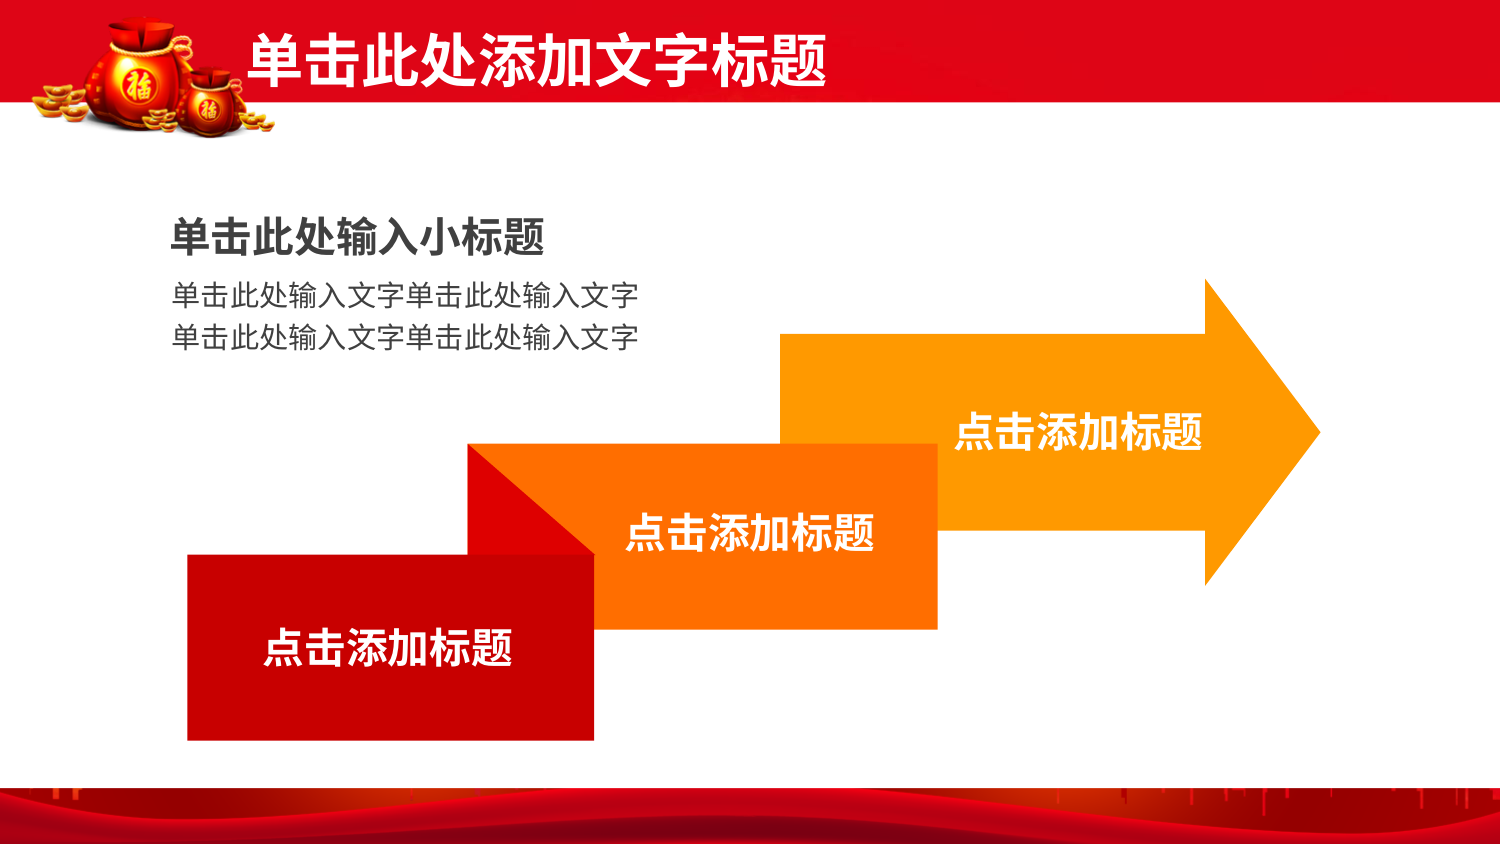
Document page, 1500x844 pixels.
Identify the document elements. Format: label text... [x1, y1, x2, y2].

text_box 单击此处输入小标题 [169, 200, 580, 260]
picture [0, 0, 1500, 139]
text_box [780, 278, 1321, 586]
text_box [467, 443, 938, 630]
text_box 单击此处输入文字单击此处输入文字 单击此处输入文字单击此处输入文字 [156, 262, 691, 404]
picture [0, 789, 1500, 844]
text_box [187, 554, 595, 741]
